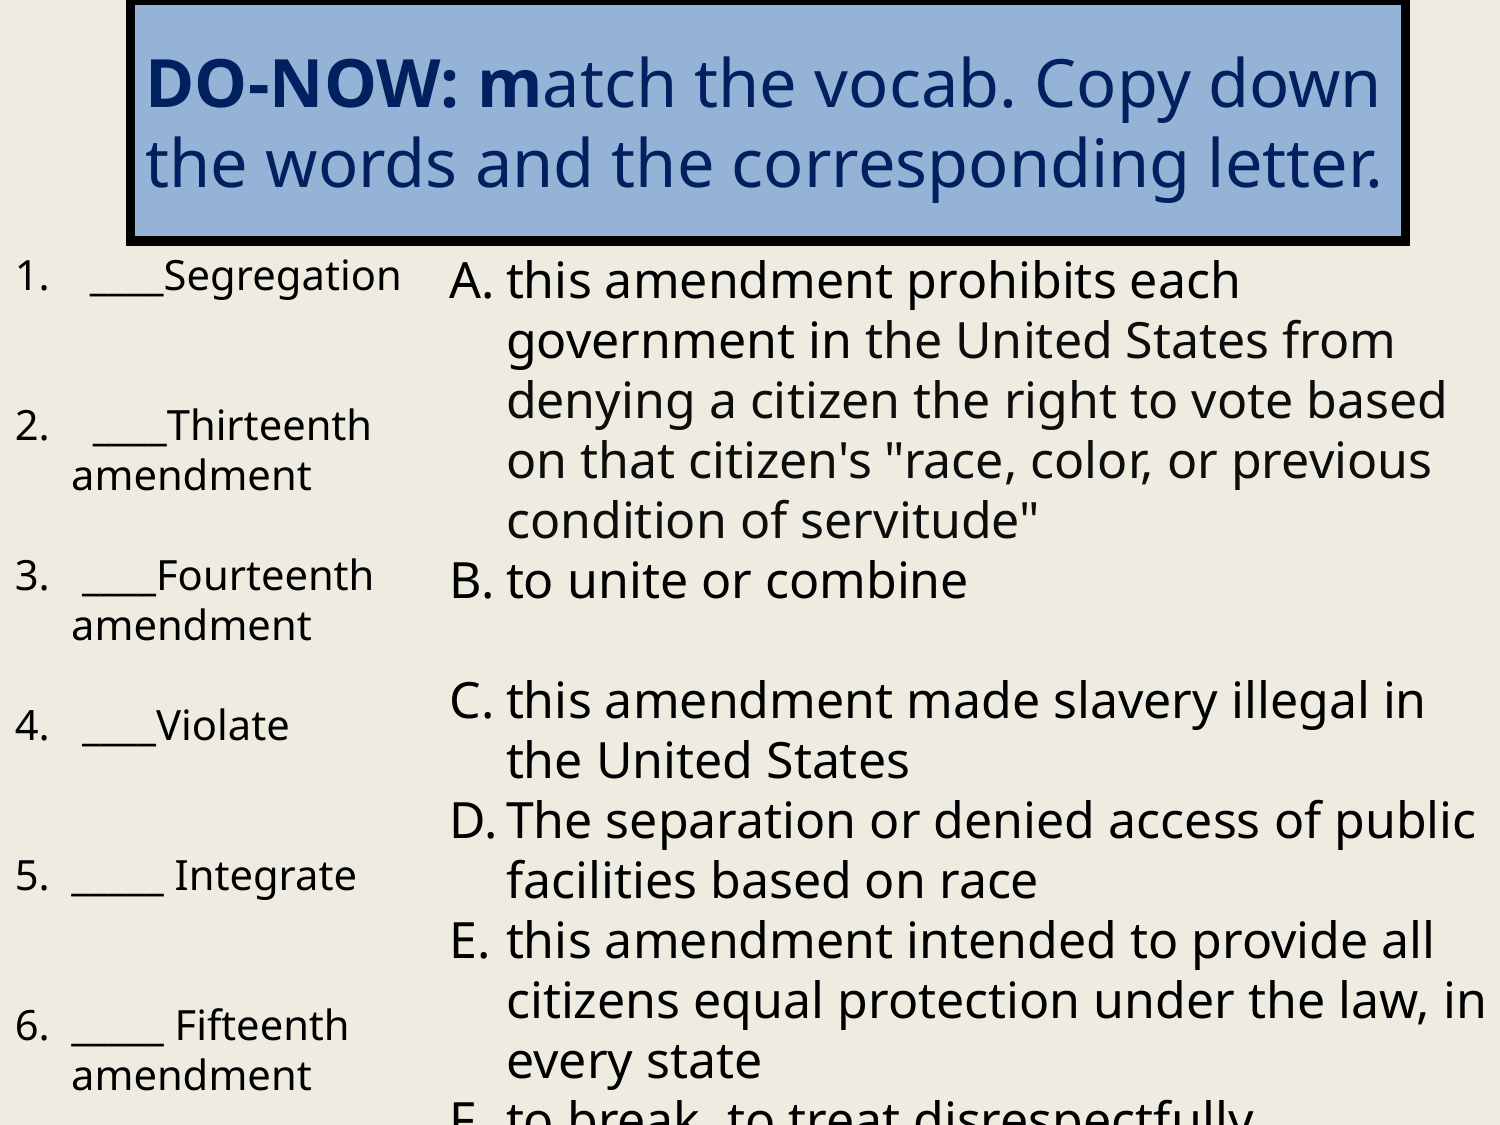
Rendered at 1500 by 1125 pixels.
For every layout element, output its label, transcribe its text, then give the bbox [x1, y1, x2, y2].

text_box this amendment prohibits each government in the United States from denying a citizen the right to vote based on that citizen's "race, color, or previous condition of servitude" to unite or combine this amendment made slavery illegal in the United States The separation or denied access of public facilities based on race this amendment intended to provide all citizens equal protection under the law, in every state to break, to treat disrespectfully [434, 241, 1500, 1125]
title DO-NOW: match the vocab. Copy down the words and the corresponding letter. [130, 0, 1406, 241]
text_box ____Segregation 2. ____Thirteenth amendment 3. ____Fourteenth amendment 4. ____Violate 5. _____ Integrate 6. _____ Fifteenth amendment [0, 241, 435, 1107]
